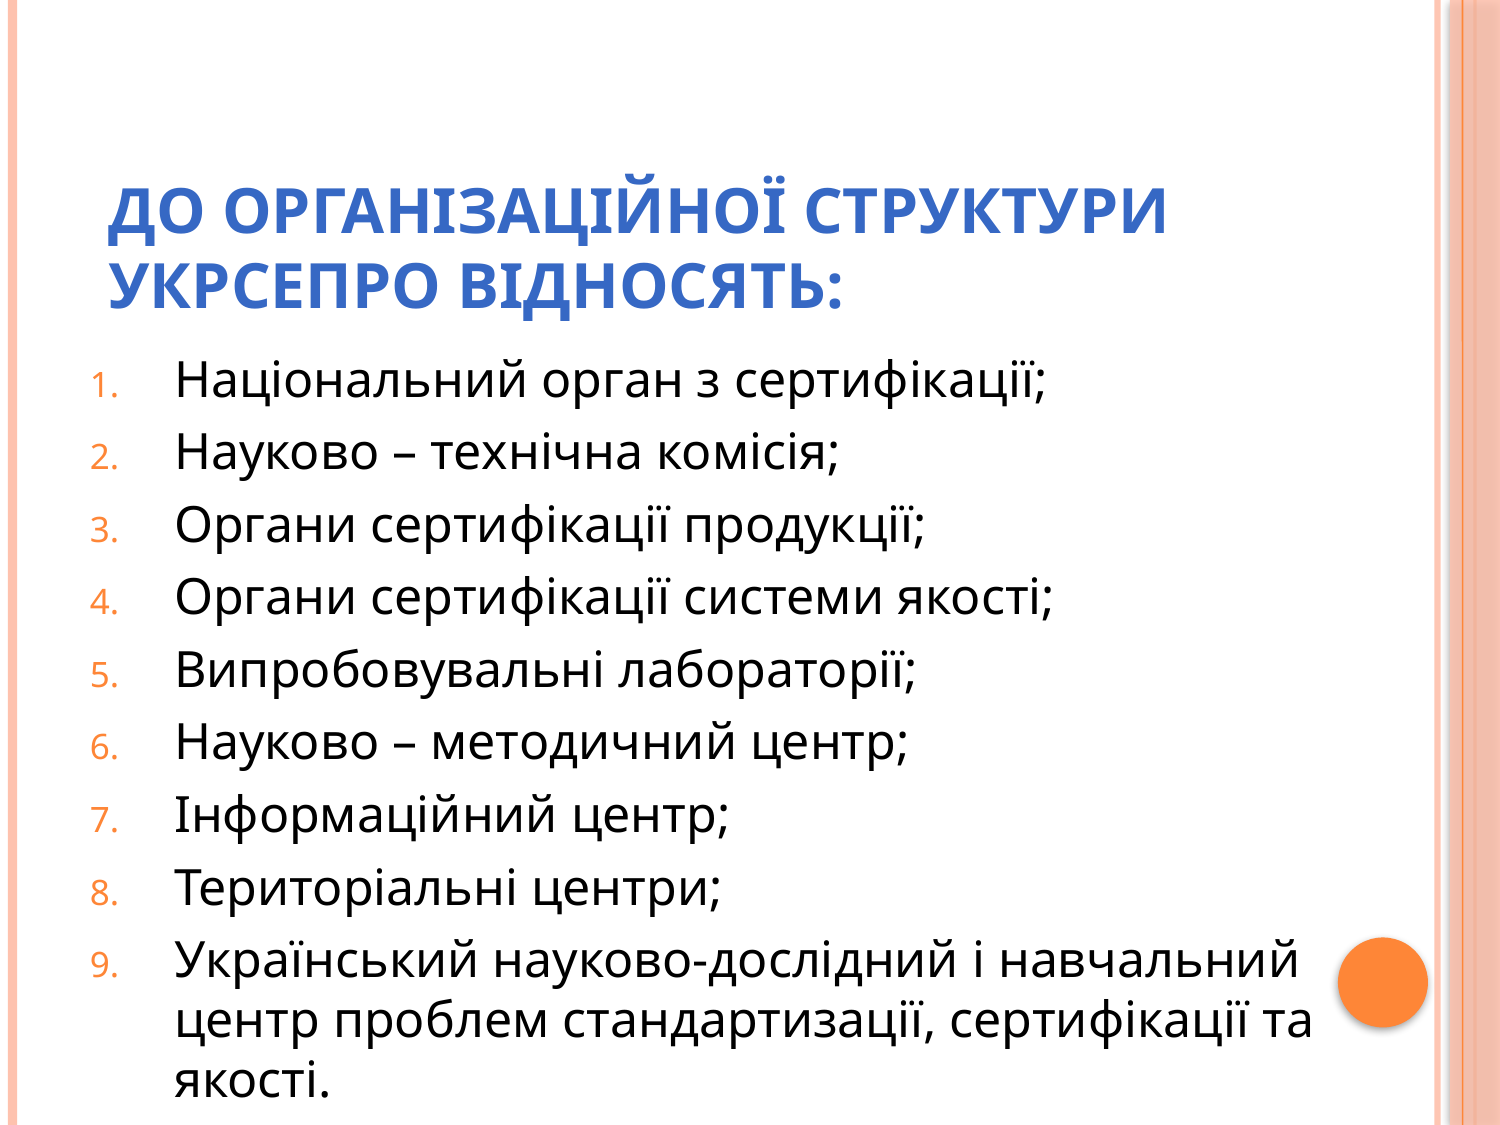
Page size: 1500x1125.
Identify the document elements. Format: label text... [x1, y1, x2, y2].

list Національний орган з сертифікації; Науково – технічна комісія; Органи сертифікації продукції; Органи сертифікації системи якості; Випробовувальні лабораторії; Науково – методичний центр; Інформаційний центр; Територіальні центри; Український науково-дослідний і навчальний центр проблем стандартизації, сертифікації та якості. [75, 339, 1425, 1125]
title До організаційної структури УкрСЕПРО відносять: [93, 140, 1444, 329]
